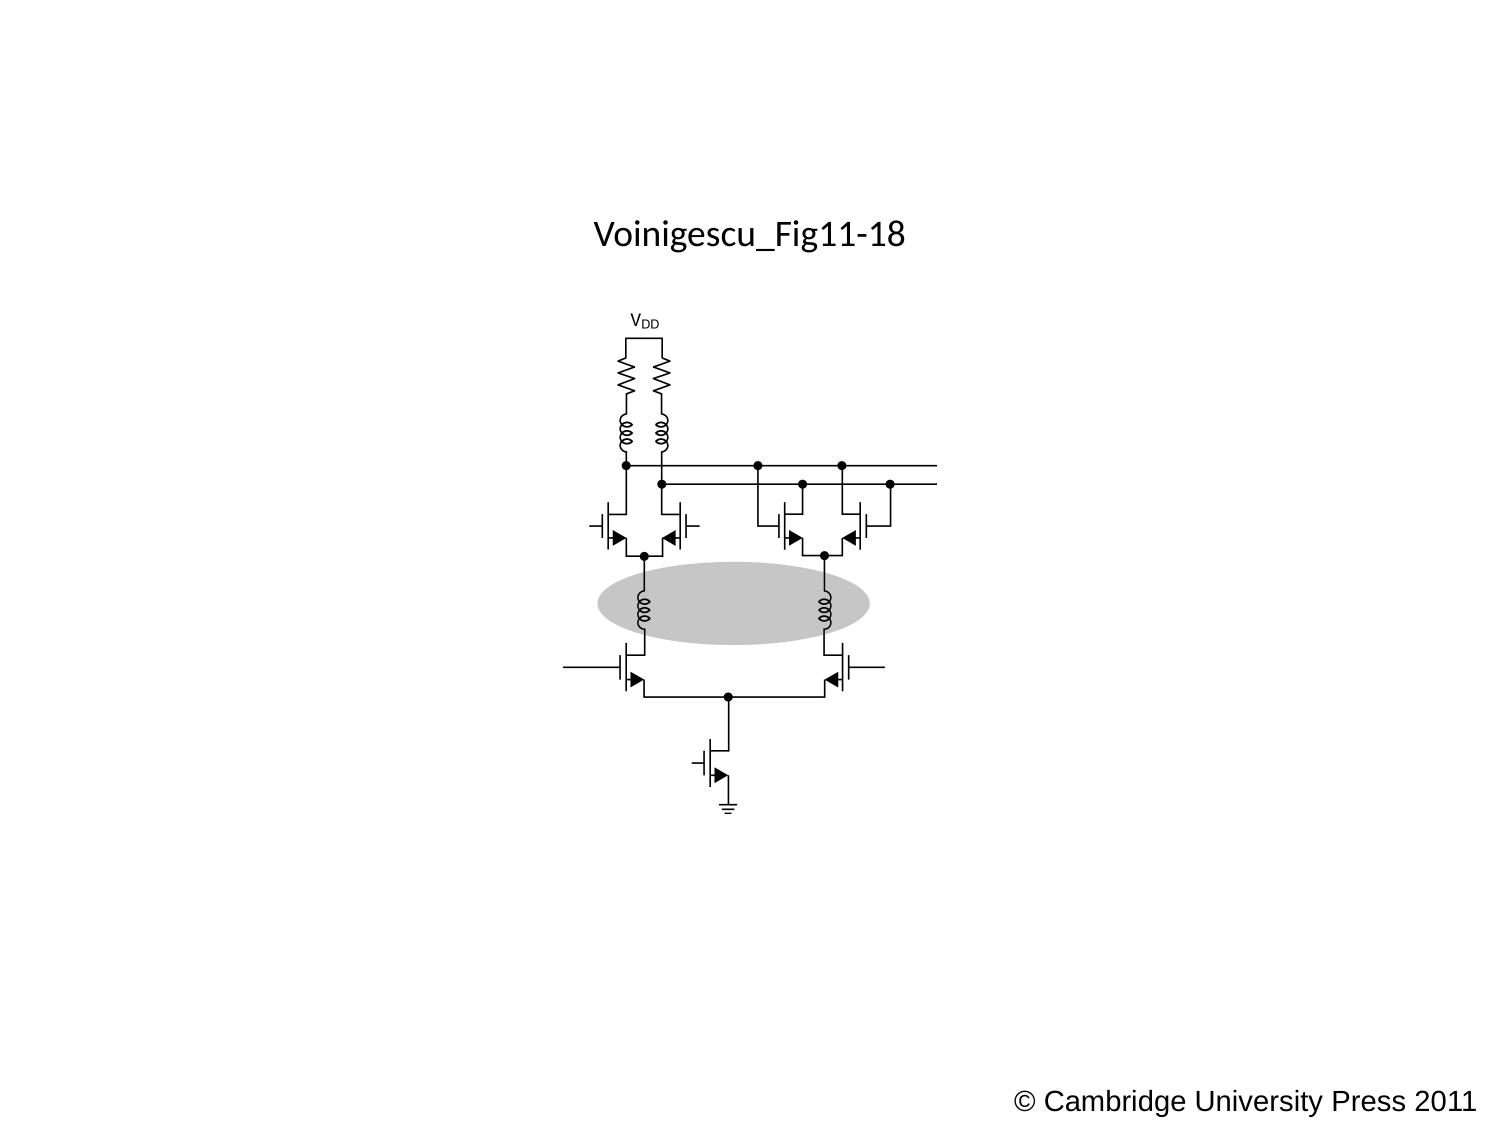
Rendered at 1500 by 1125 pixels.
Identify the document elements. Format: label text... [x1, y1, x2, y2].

text_box © Cambridge University Press 2011 [907, 1074, 1493, 1125]
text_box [563, 201, 937, 814]
